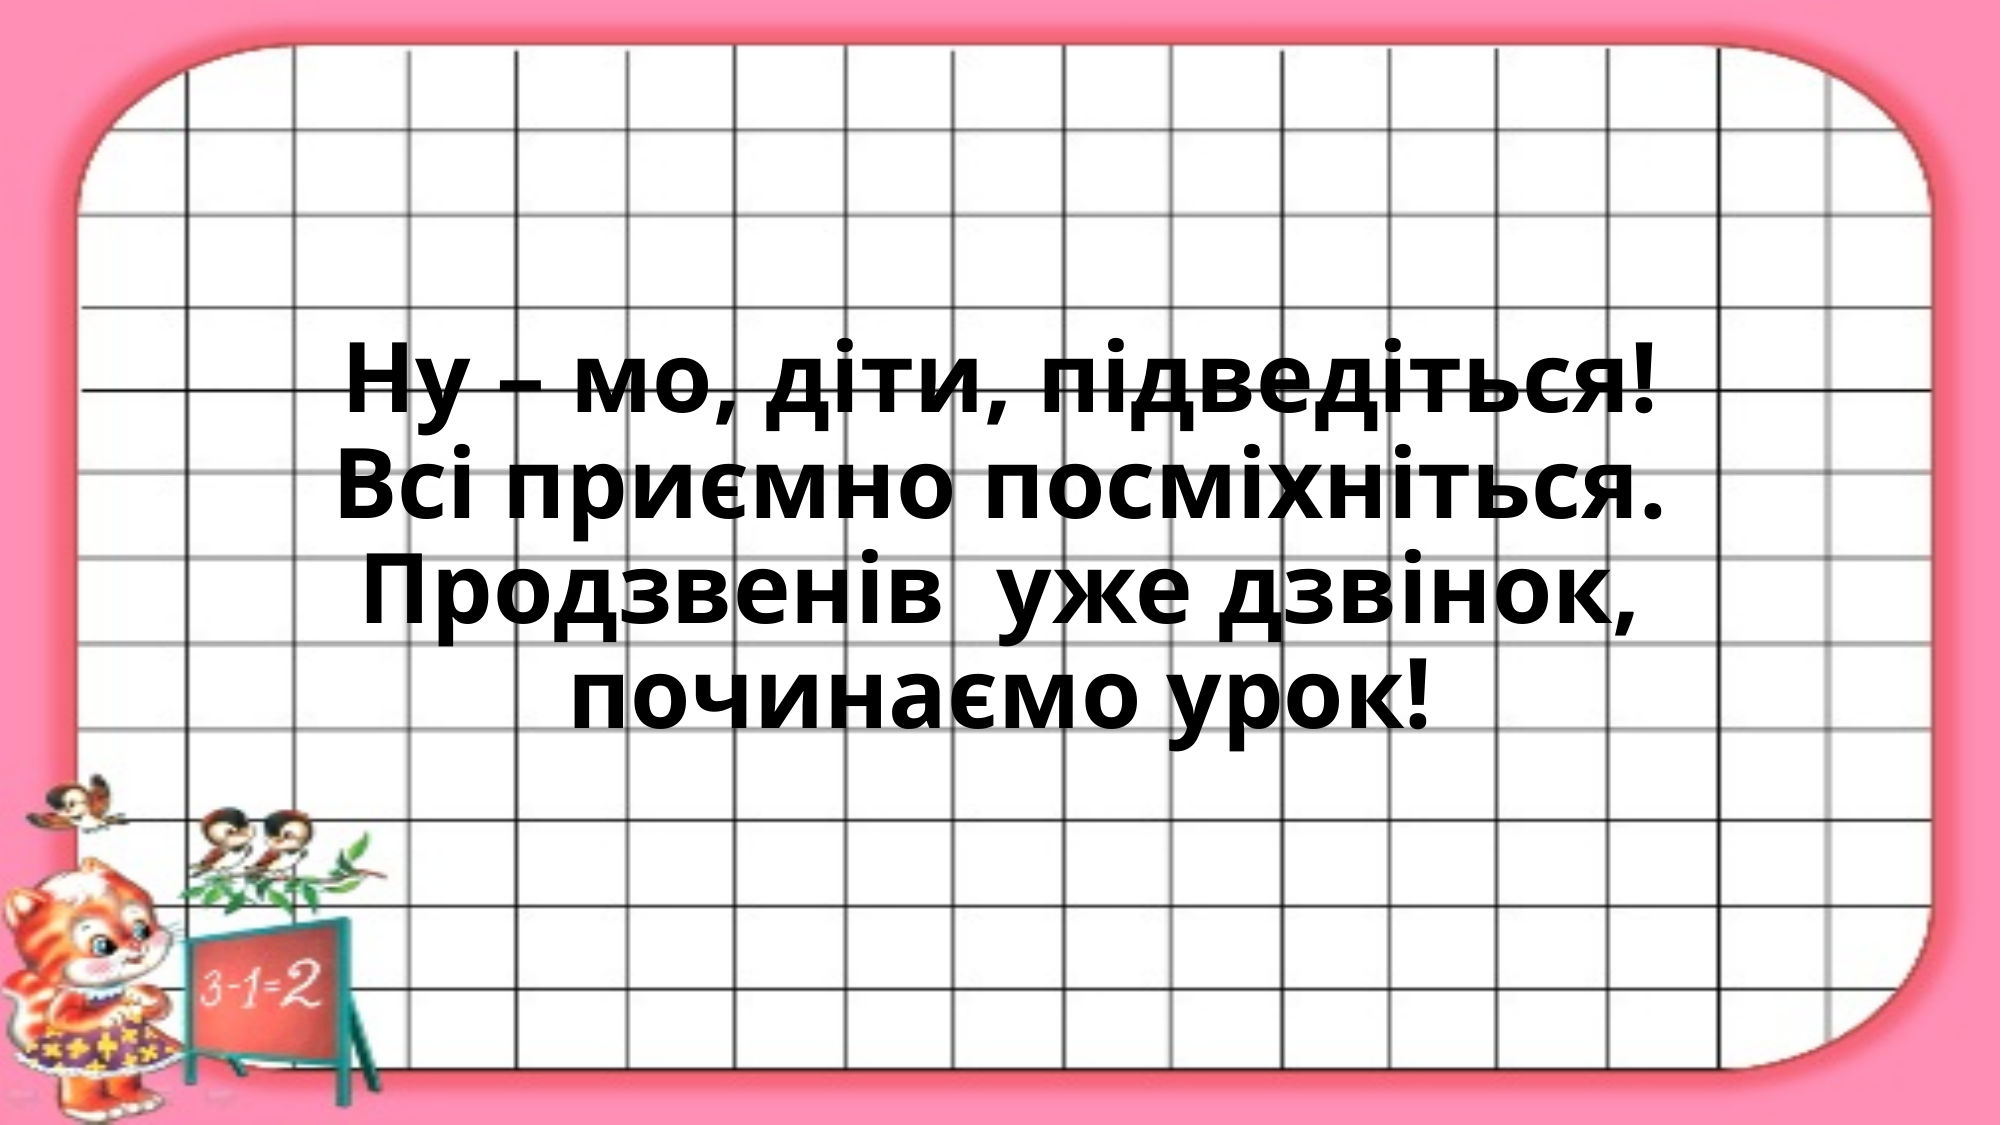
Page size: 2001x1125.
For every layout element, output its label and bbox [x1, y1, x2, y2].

list [0, 0, 2000, 1125]
